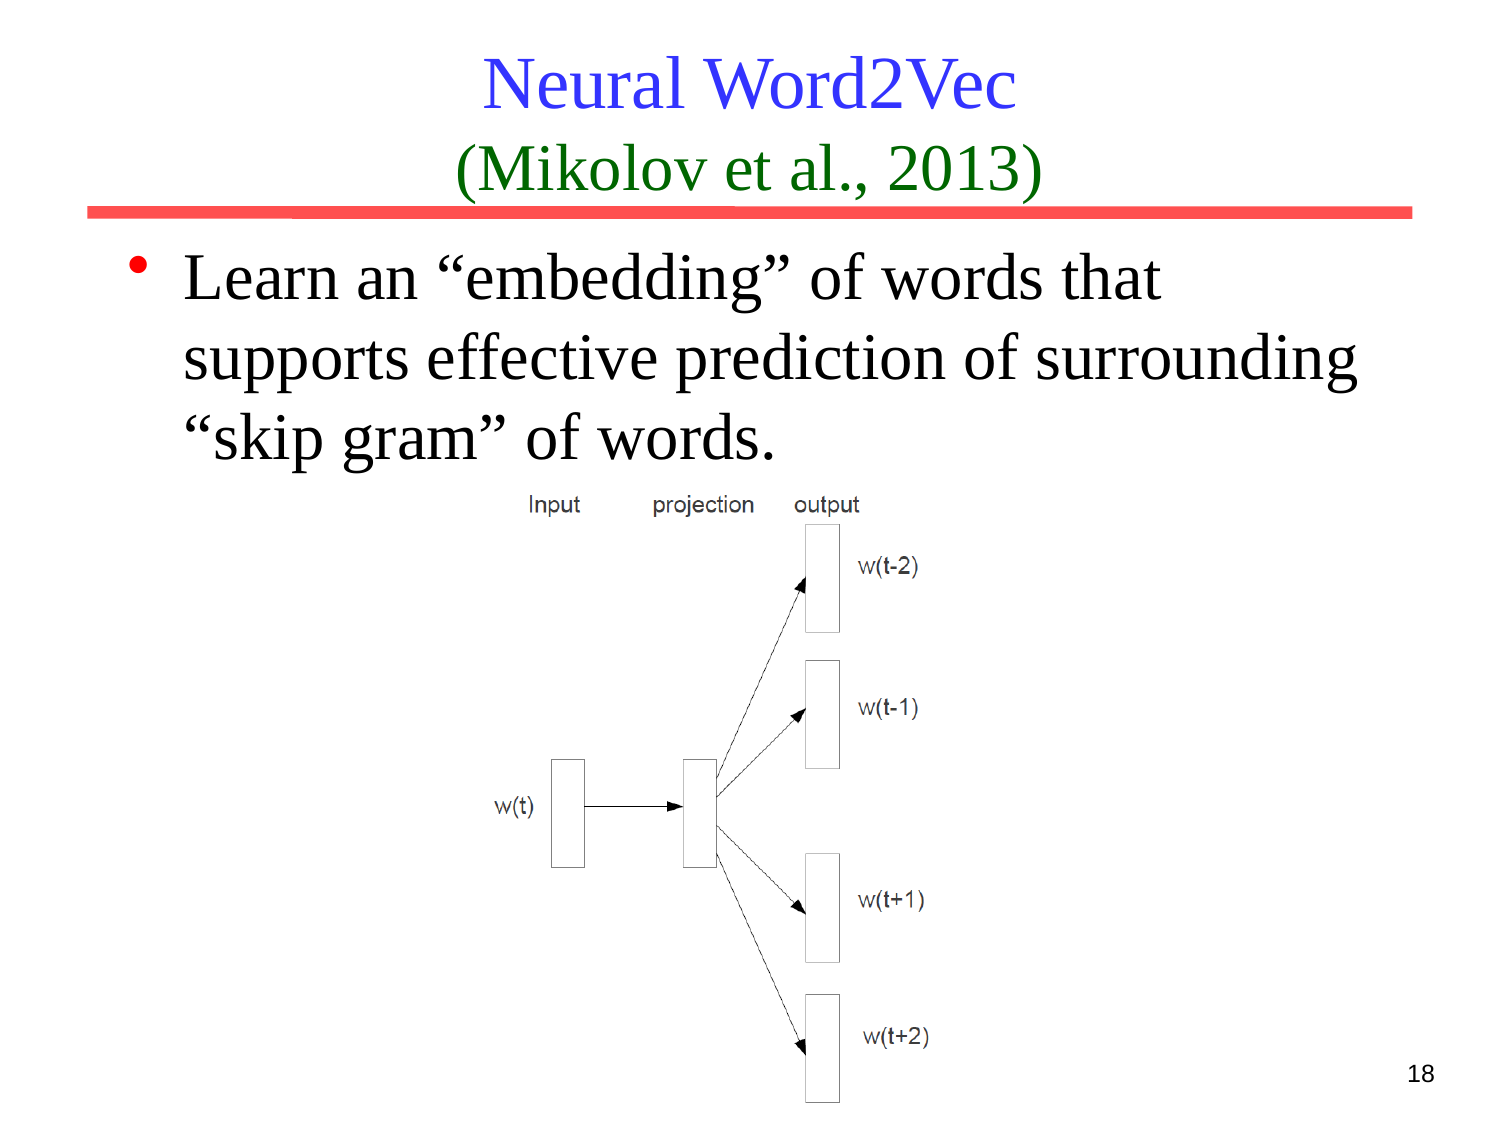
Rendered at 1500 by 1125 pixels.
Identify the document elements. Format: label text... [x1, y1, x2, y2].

picture [487, 474, 1026, 1117]
slide_number 18 [1137, 1049, 1451, 1125]
title Neural Word2Vec (Mikolov et al., 2013) [112, 37, 1388, 201]
list Learn an “embedding” of words that supports effective prediction of surrounding “skip gram” of words. [112, 224, 1388, 488]
